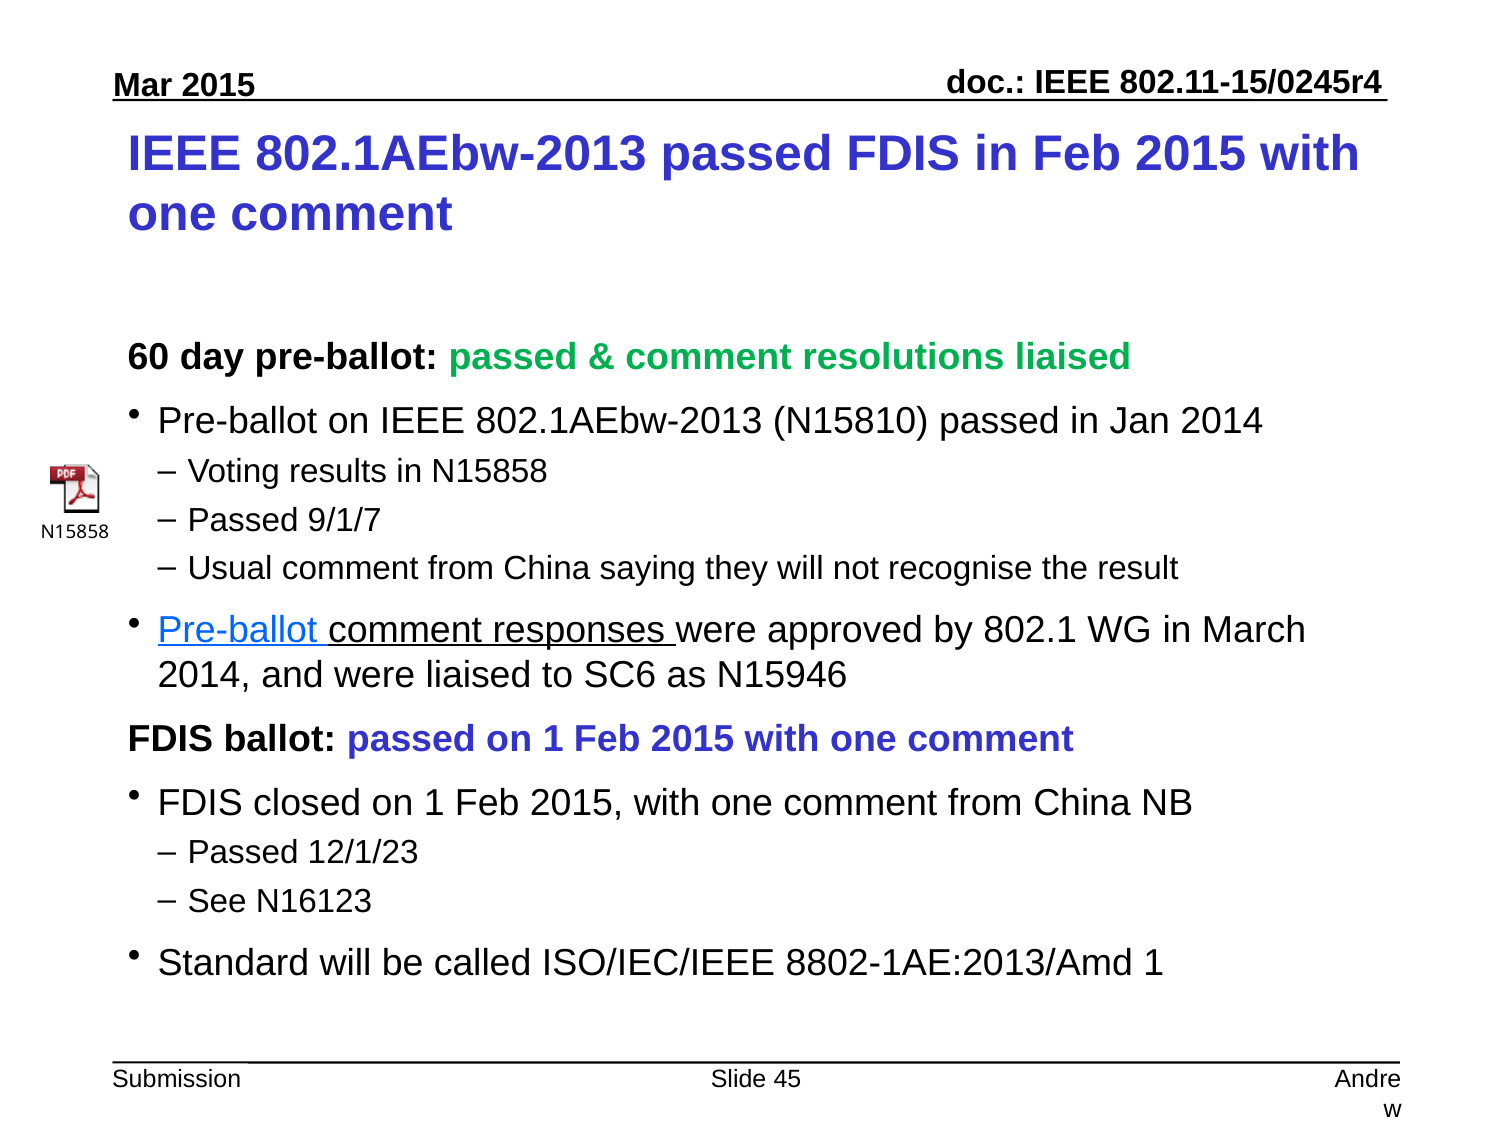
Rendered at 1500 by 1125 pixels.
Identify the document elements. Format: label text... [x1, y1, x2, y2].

title IEEE 802.1AEbw-2013 passed FDIS in Feb 2015 with one comment [112, 112, 1388, 288]
slide_number Slide 45 [709, 1061, 803, 1093]
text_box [0, 462, 151, 590]
list 60 day pre-ballot: passed & comment resolutions liaised Pre-ballot on IEEE 802.1AEbw-2013 (N15810) passed in Jan 2014 Voting results in N15858 Passed 9/1/7 Usual comment from China saying they will not recognise the result Pre-ballot comment responses were approved by 802.1 WG in March 2014, and were liaised to SC6 as N15946 FDIS ballot: passed on 1 Feb 2015 with one comment FDIS closed on 1 Feb 2015, with one comment from China NB Passed 12/1/23 See N16123 Standard will be called ISO/IEC/IEEE 8802-1AE:2013/Amd 1 [112, 324, 1388, 1000]
footer Andrew Myles, Cisco [1320, 1061, 1402, 1093]
